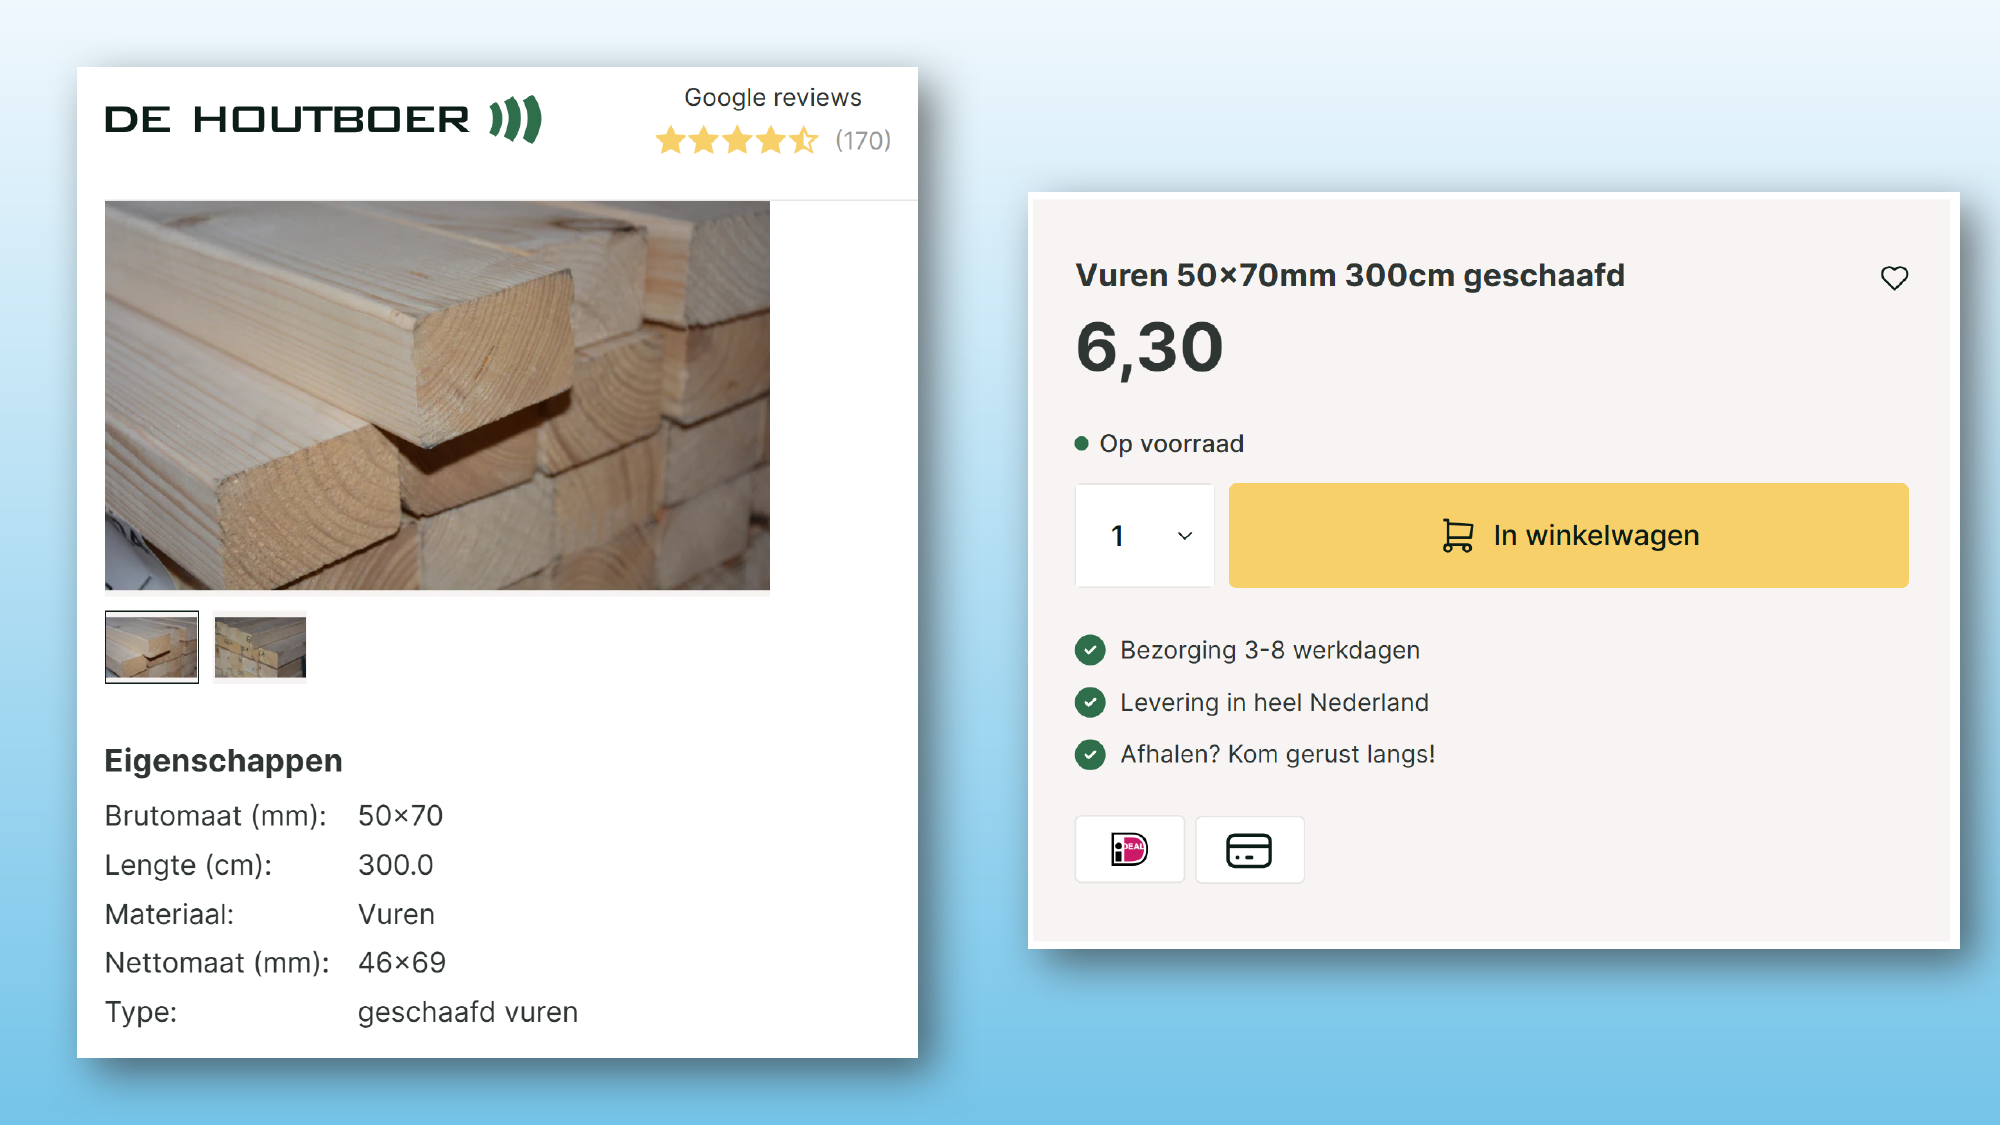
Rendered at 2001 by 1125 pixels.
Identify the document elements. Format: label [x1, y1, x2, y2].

picture [1027, 191, 1960, 949]
picture [76, 66, 919, 1059]
